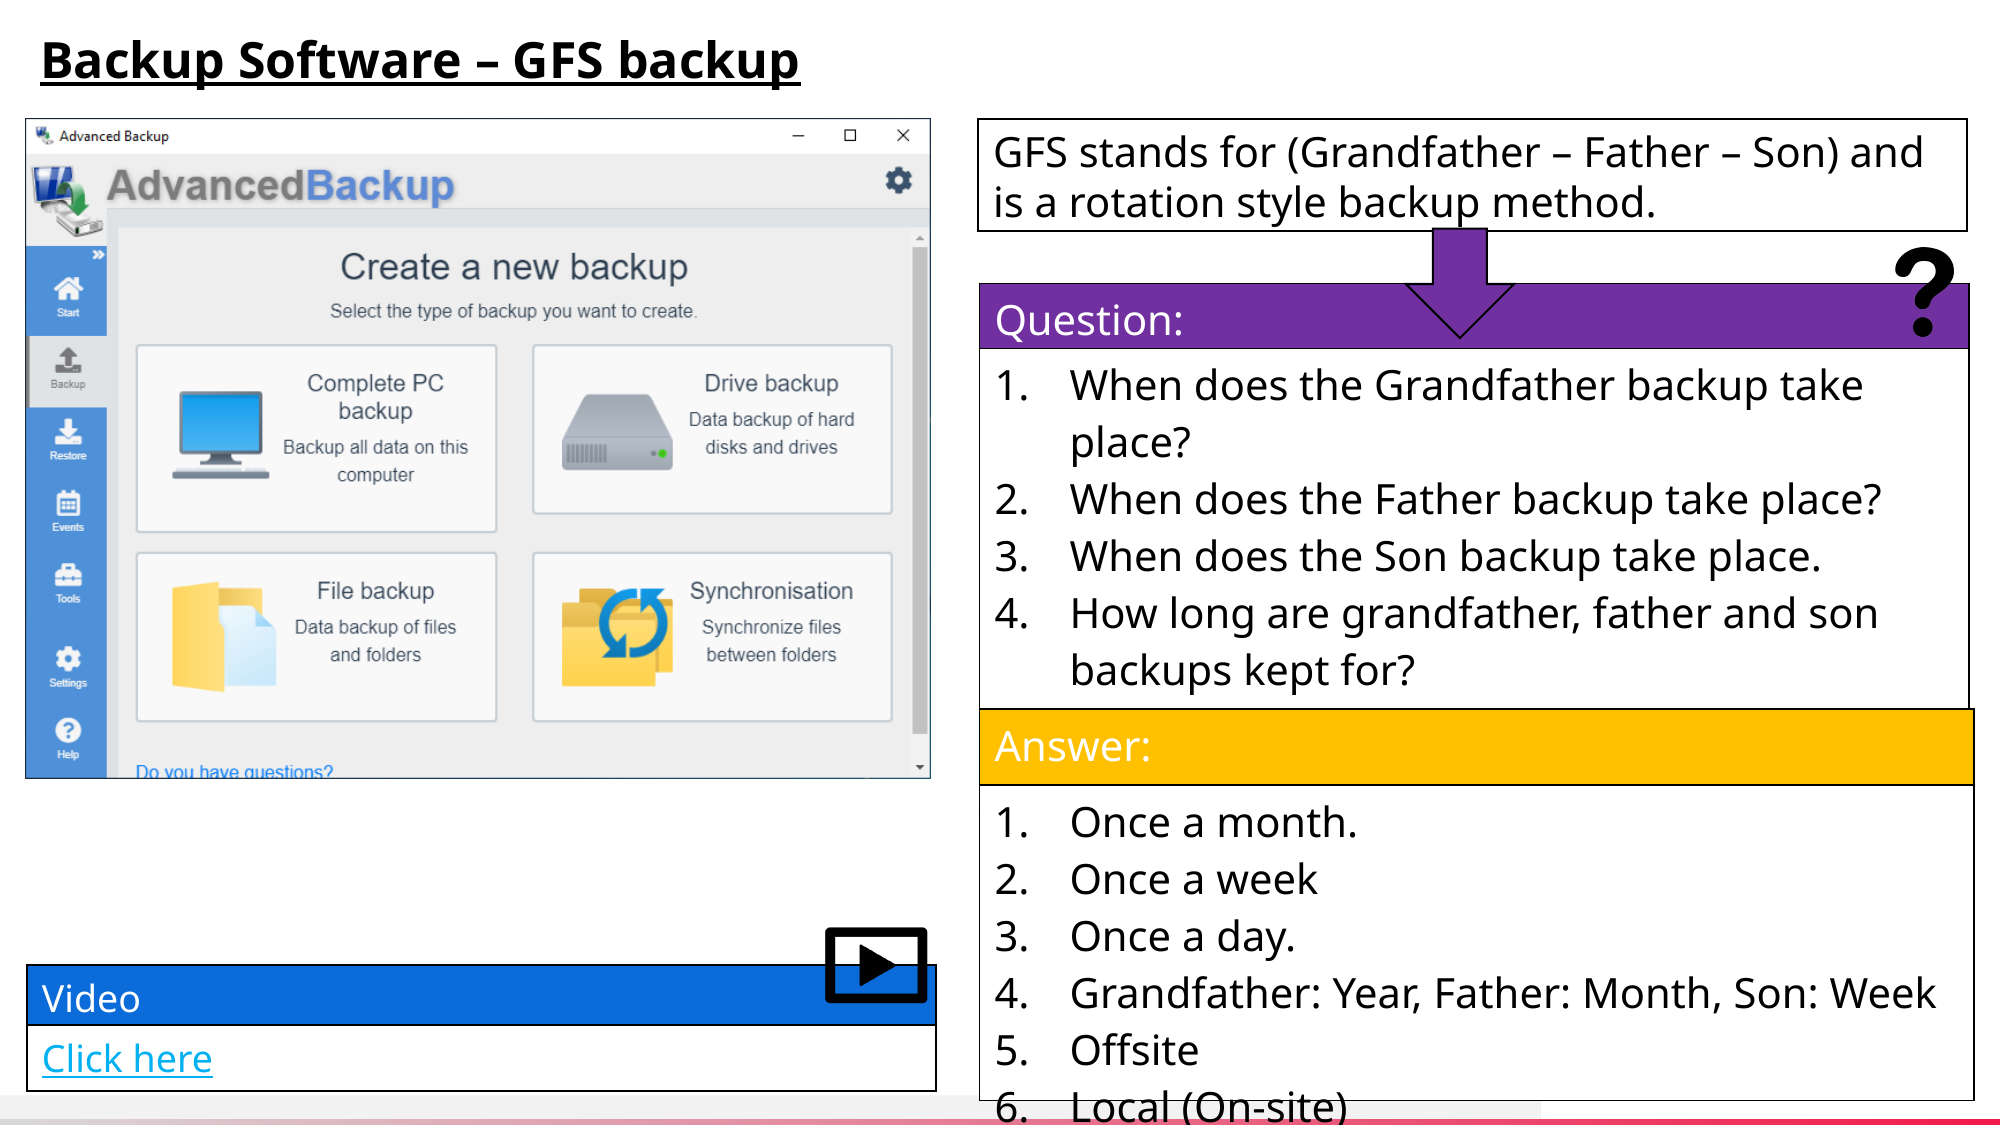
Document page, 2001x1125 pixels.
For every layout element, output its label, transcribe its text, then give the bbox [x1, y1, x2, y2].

table_cell Click here [28, 1026, 935, 1090]
picture [815, 904, 937, 1026]
table_cell Once a month. Once a week Once a day. Grandfather: Year, Father: Month, Son: Week Offsite Local (On-site) [980, 786, 1973, 1100]
text_box Backup Software – GFS backup [25, 21, 1095, 96]
picture [25, 118, 931, 779]
table_cell When does the Grandfather backup take place? When does the Father backup take place? When does the Son backup take place. How long are grandfather, father and son backups kept for? Where would the grandfather backup be stored? Where would the father backup be stored? [980, 349, 1968, 708]
table_header Answer: [980, 710, 1973, 784]
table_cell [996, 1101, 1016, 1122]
table_header Question: [980, 284, 1968, 348]
table_header Video [28, 966, 815, 1024]
text_box [1403, 227, 1517, 340]
text_box GFS stands for (Grandfather – Father – Son) and is a rotation style backup method. [977, 118, 1968, 232]
picture [1880, 247, 1969, 337]
